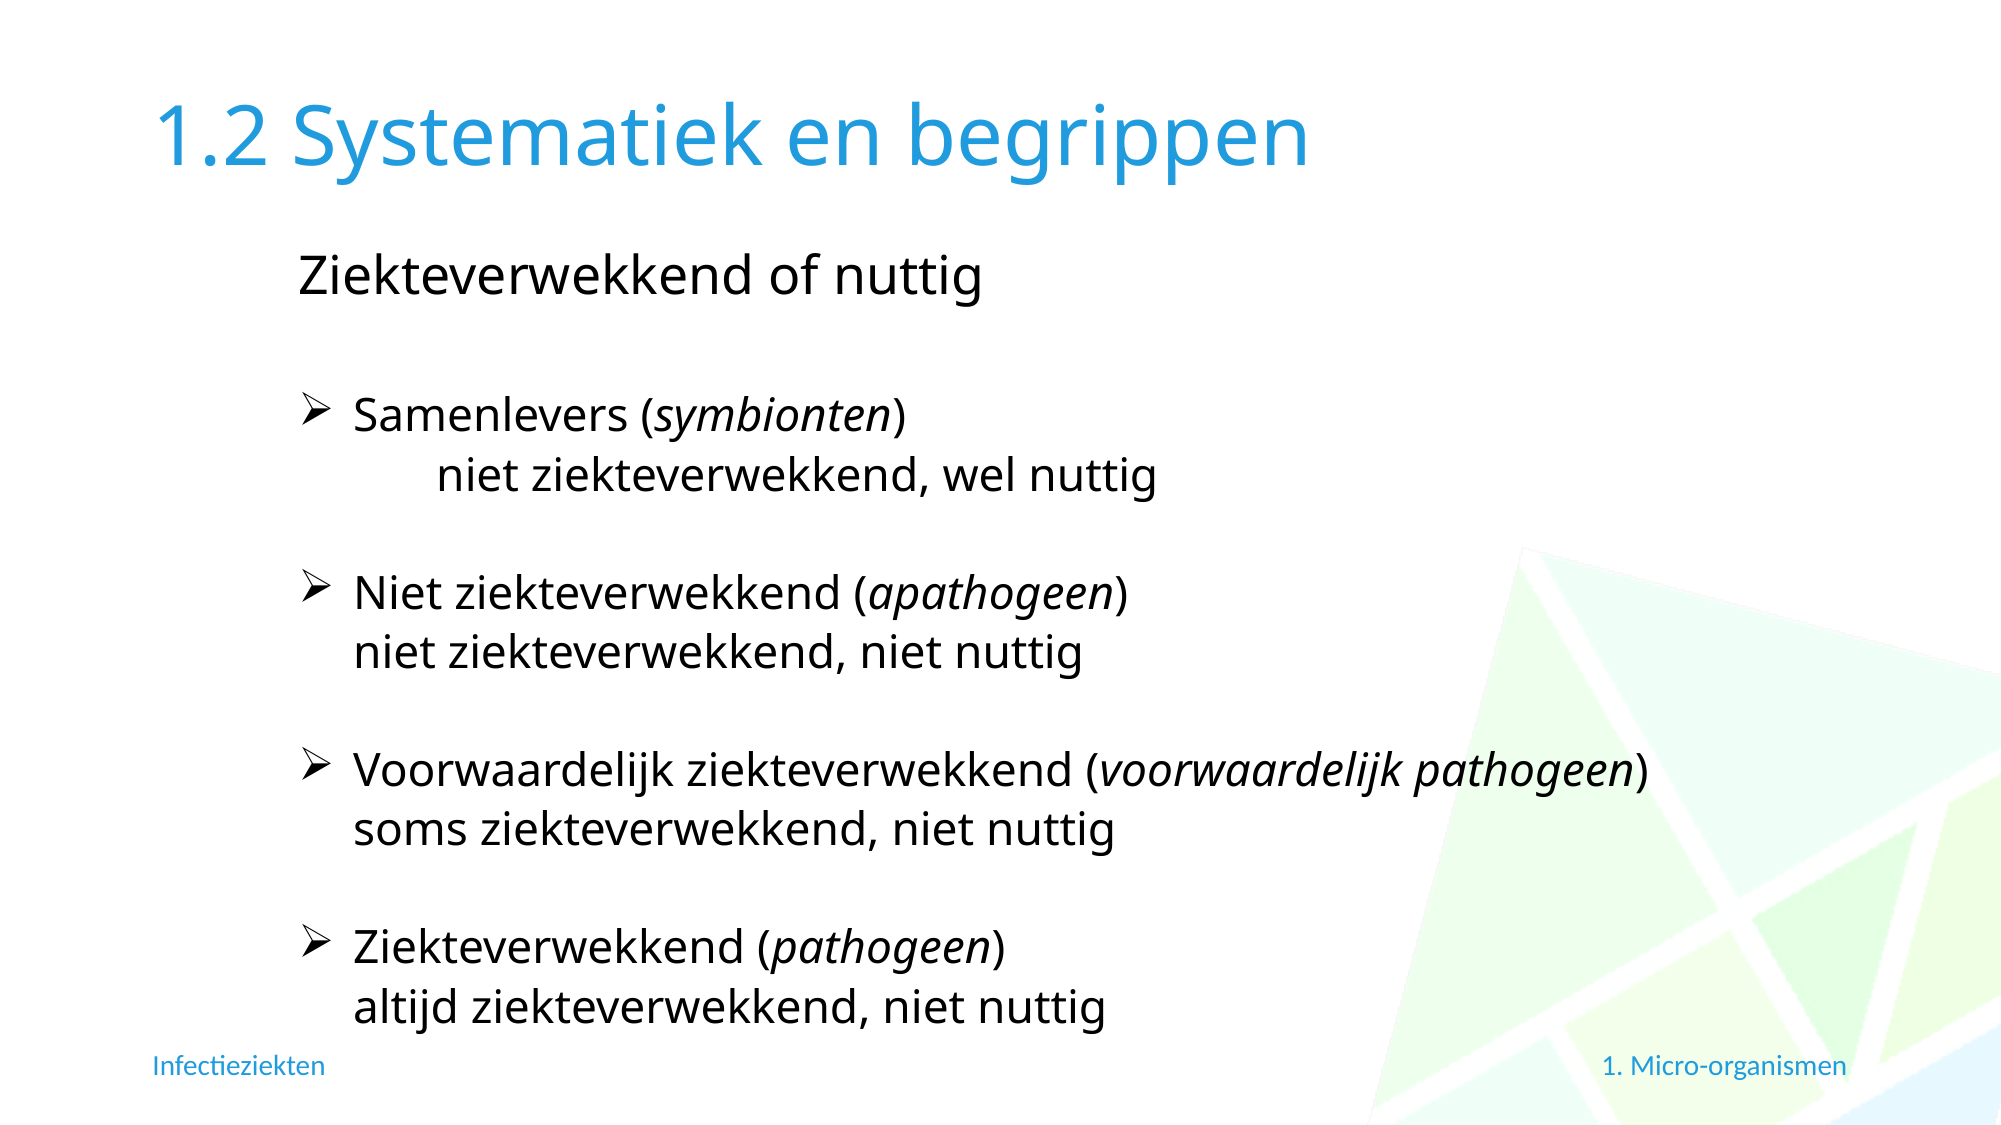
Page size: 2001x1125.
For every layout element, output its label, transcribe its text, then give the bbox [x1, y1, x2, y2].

list Ziekteverwekkend of nuttig Samenlevers (symbionten) niet ziekteverwekkend, wel nuttig Niet ziekteverwekkend (apathogeen) niet ziekteverwekkend, niet nuttig Voorwaardelijk ziekteverwekkend (voorwaardelijk pathogeen) soms ziekteverwekkend, niet nuttig Ziekteverwekkend (pathogeen) altijd ziekteverwekkend, niet nuttig [283, 240, 1863, 1043]
title 1.2 Systematiek en begrippen [137, 59, 1863, 217]
list 1. Micro-organismen [1412, 1042, 1863, 1103]
list Infectieziekten [137, 1042, 588, 1103]
